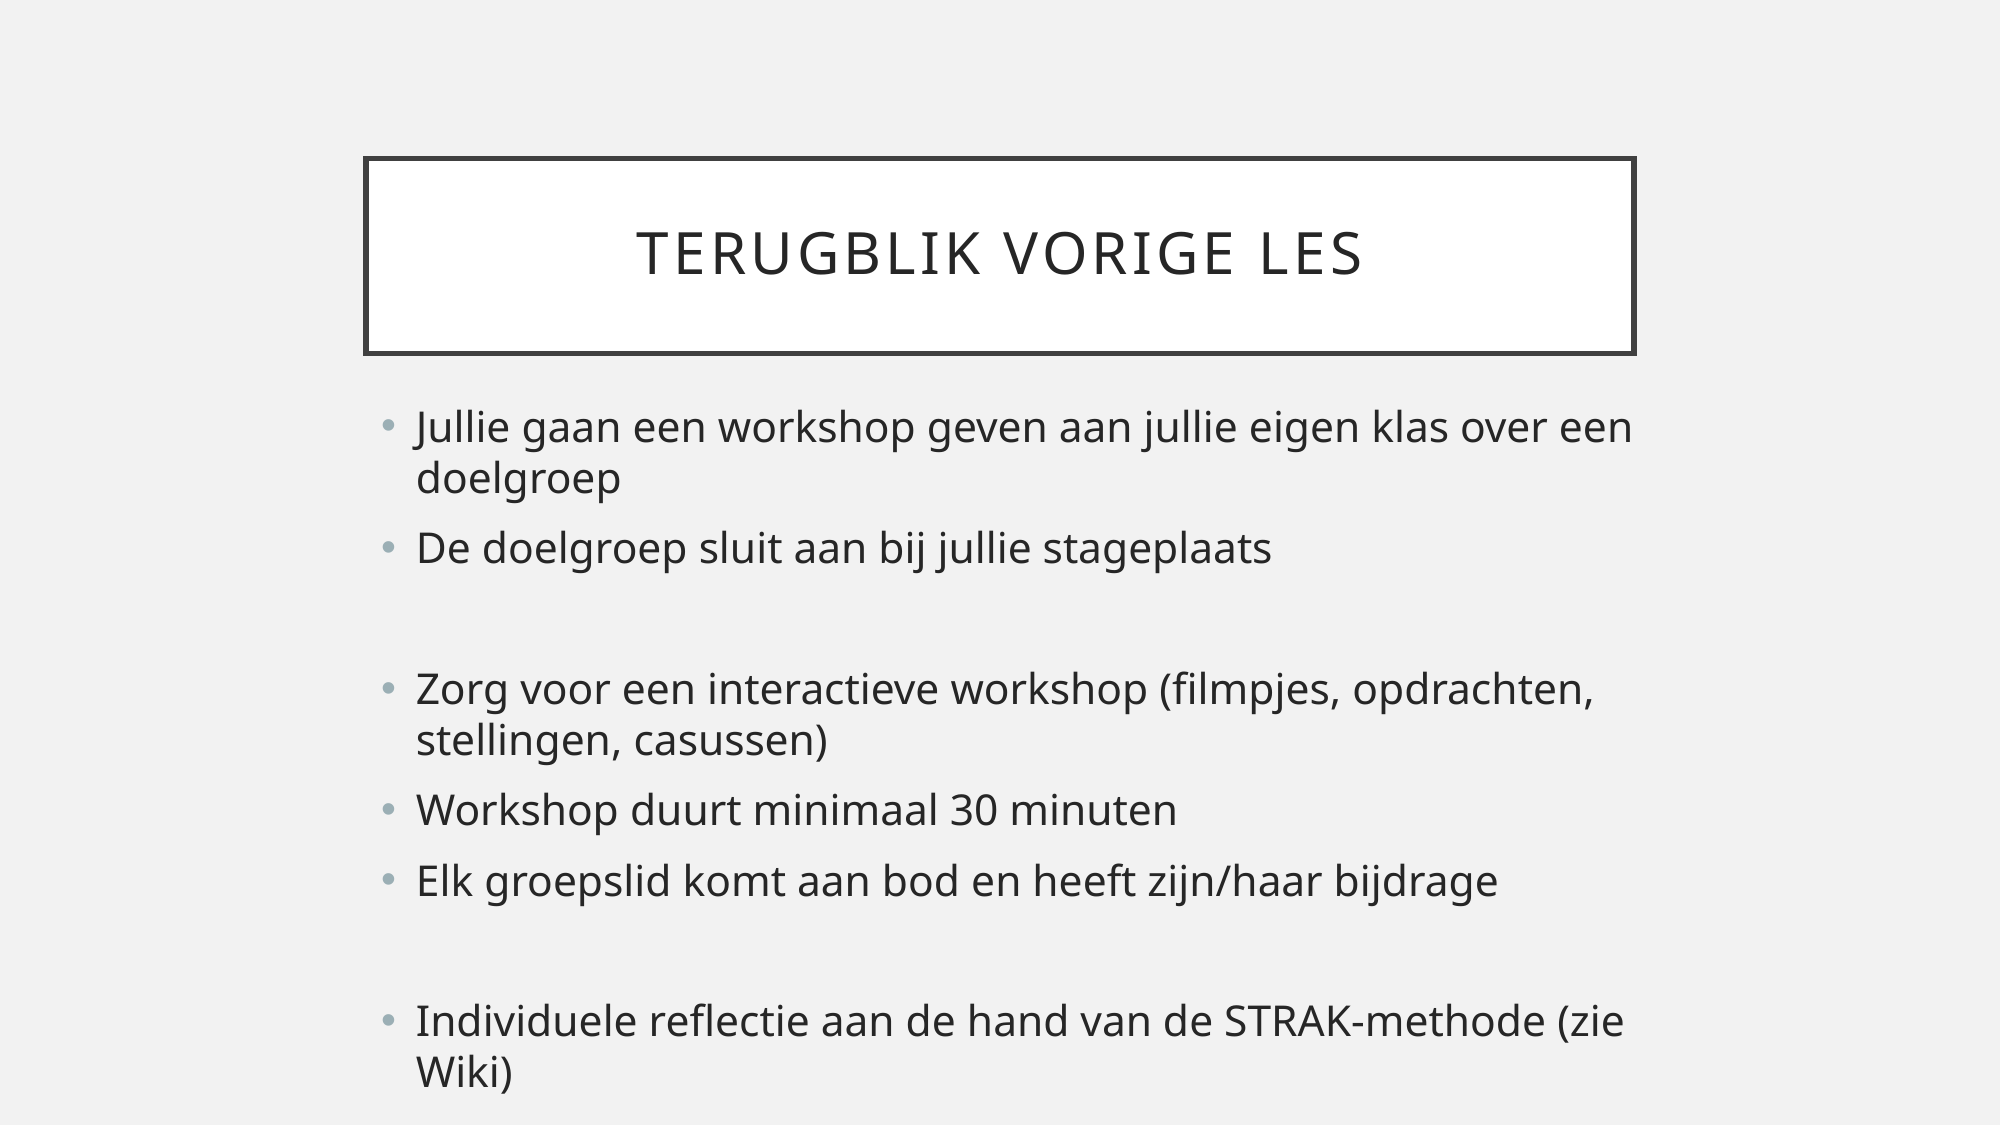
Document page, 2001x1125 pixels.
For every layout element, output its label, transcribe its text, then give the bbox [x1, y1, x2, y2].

title Terugblik vorige les [363, 156, 1637, 356]
list Jullie gaan een workshop geven aan jullie eigen klas over een doelgroep De doelgroep sluit aan bij jullie stageplaats Zorg voor een interactieve workshop (filmpjes, opdrachten, stellingen, casussen) Workshop duurt minimaal 30 minuten Elk groepslid komt aan bod en heeft zijn/haar bijdrage Individuele reflectie aan de hand van de STRAK-methode (zie Wiki) [366, 392, 1691, 1108]
